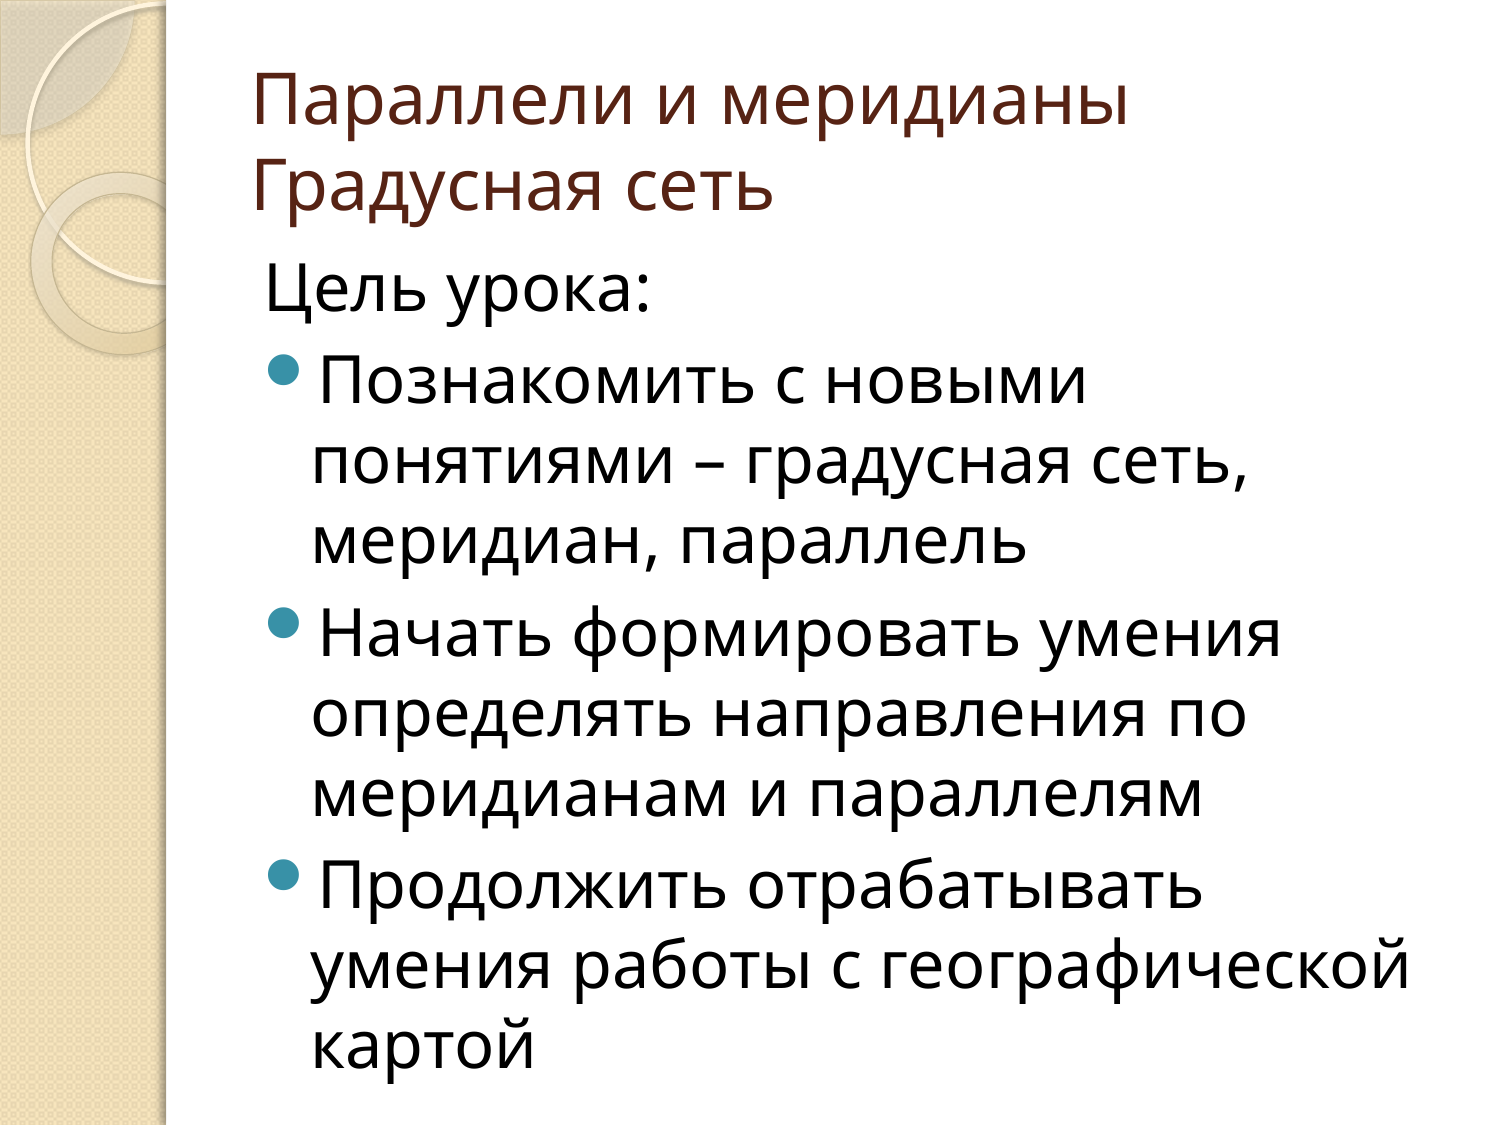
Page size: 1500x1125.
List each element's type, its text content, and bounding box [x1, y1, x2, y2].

title Параллели и меридианы Градусная сеть [235, 45, 1466, 233]
list Цель урока: Познакомить с новыми понятиями – градусная сеть, меридиан, параллель Начать формировать умения определять направления по меридианам и параллелям Продолжить отрабатывать умения работы с географической картой [235, 237, 1466, 1025]
